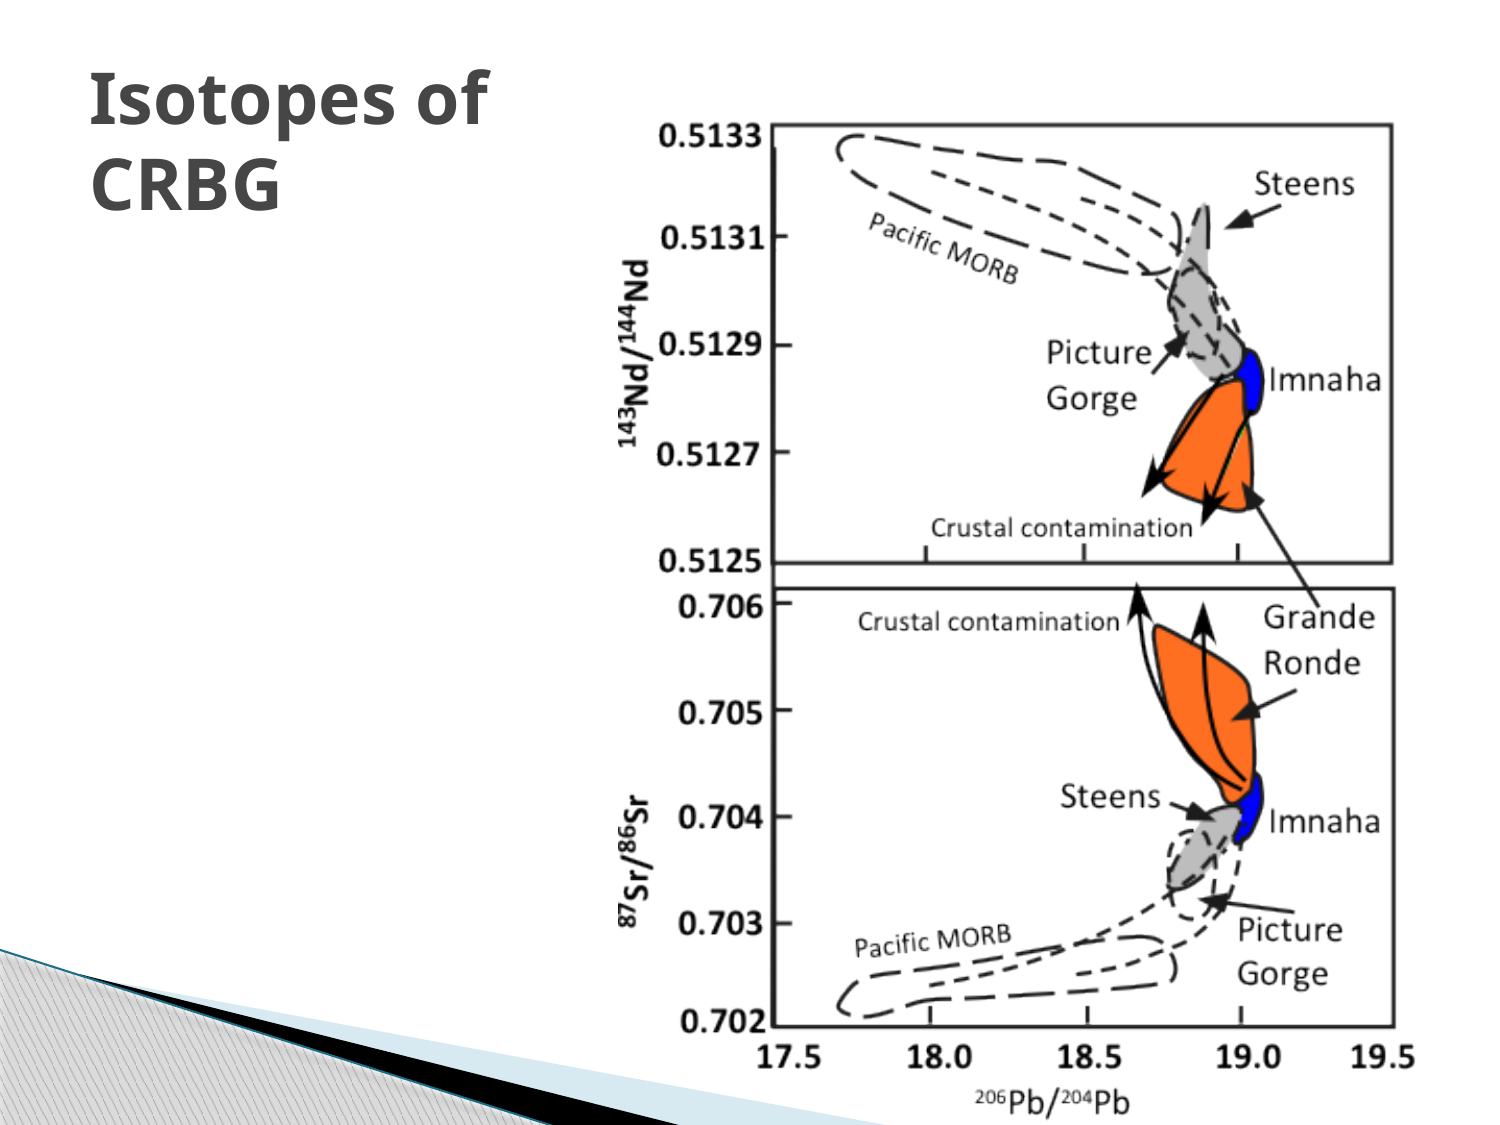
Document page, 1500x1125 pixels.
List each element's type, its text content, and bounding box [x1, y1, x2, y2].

title Isotopes of CRBG [75, 45, 568, 233]
picture [618, 110, 1426, 1125]
